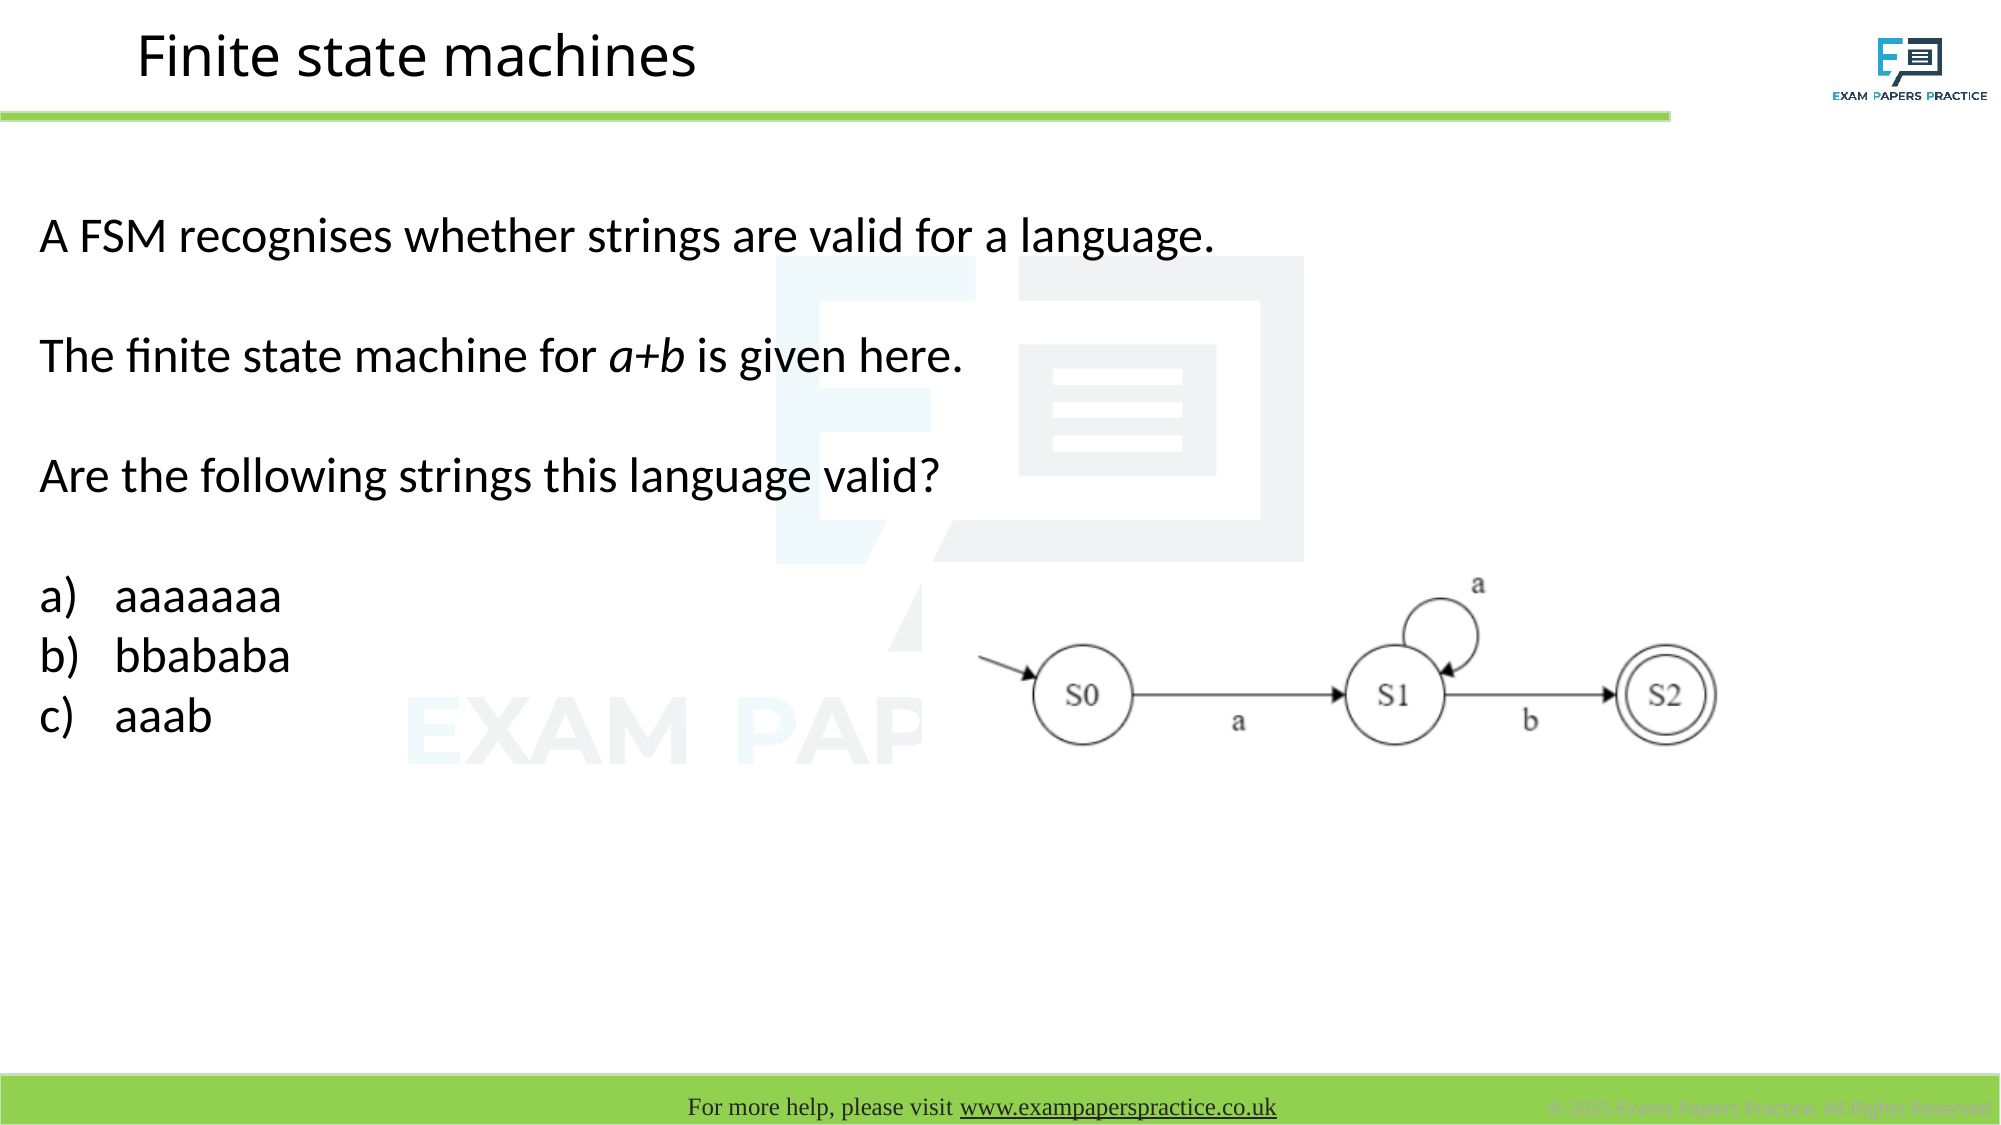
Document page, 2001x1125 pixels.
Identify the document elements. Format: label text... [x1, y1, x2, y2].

title Finite state machines [121, 20, 1846, 97]
text_box A FSM recognises whether strings are valid for a language. The finite state machine for a+b is given here. Are the following strings this language valid? aaaaaaa bbababa aaab [24, 195, 1904, 811]
picture [921, 562, 1798, 786]
